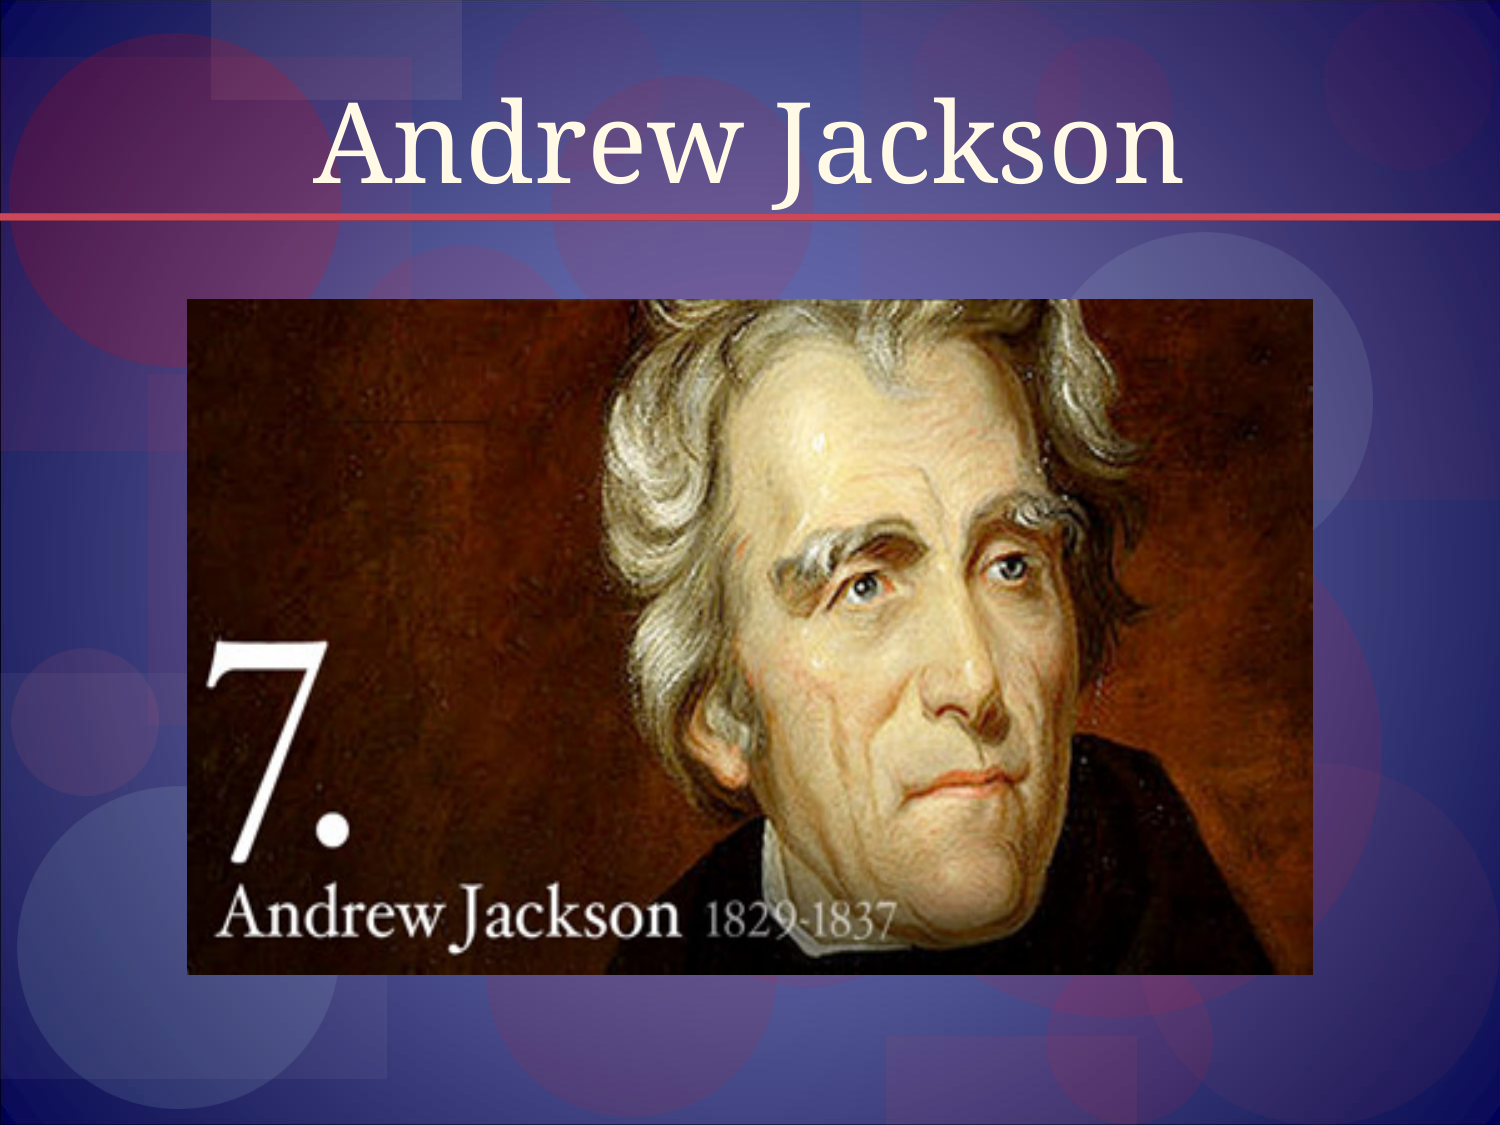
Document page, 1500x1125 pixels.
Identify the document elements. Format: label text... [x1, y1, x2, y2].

picture [0, 0, 1500, 1125]
text_box Andrew Jackson [74, 26, 1425, 214]
text_box [74, 249, 1425, 1000]
